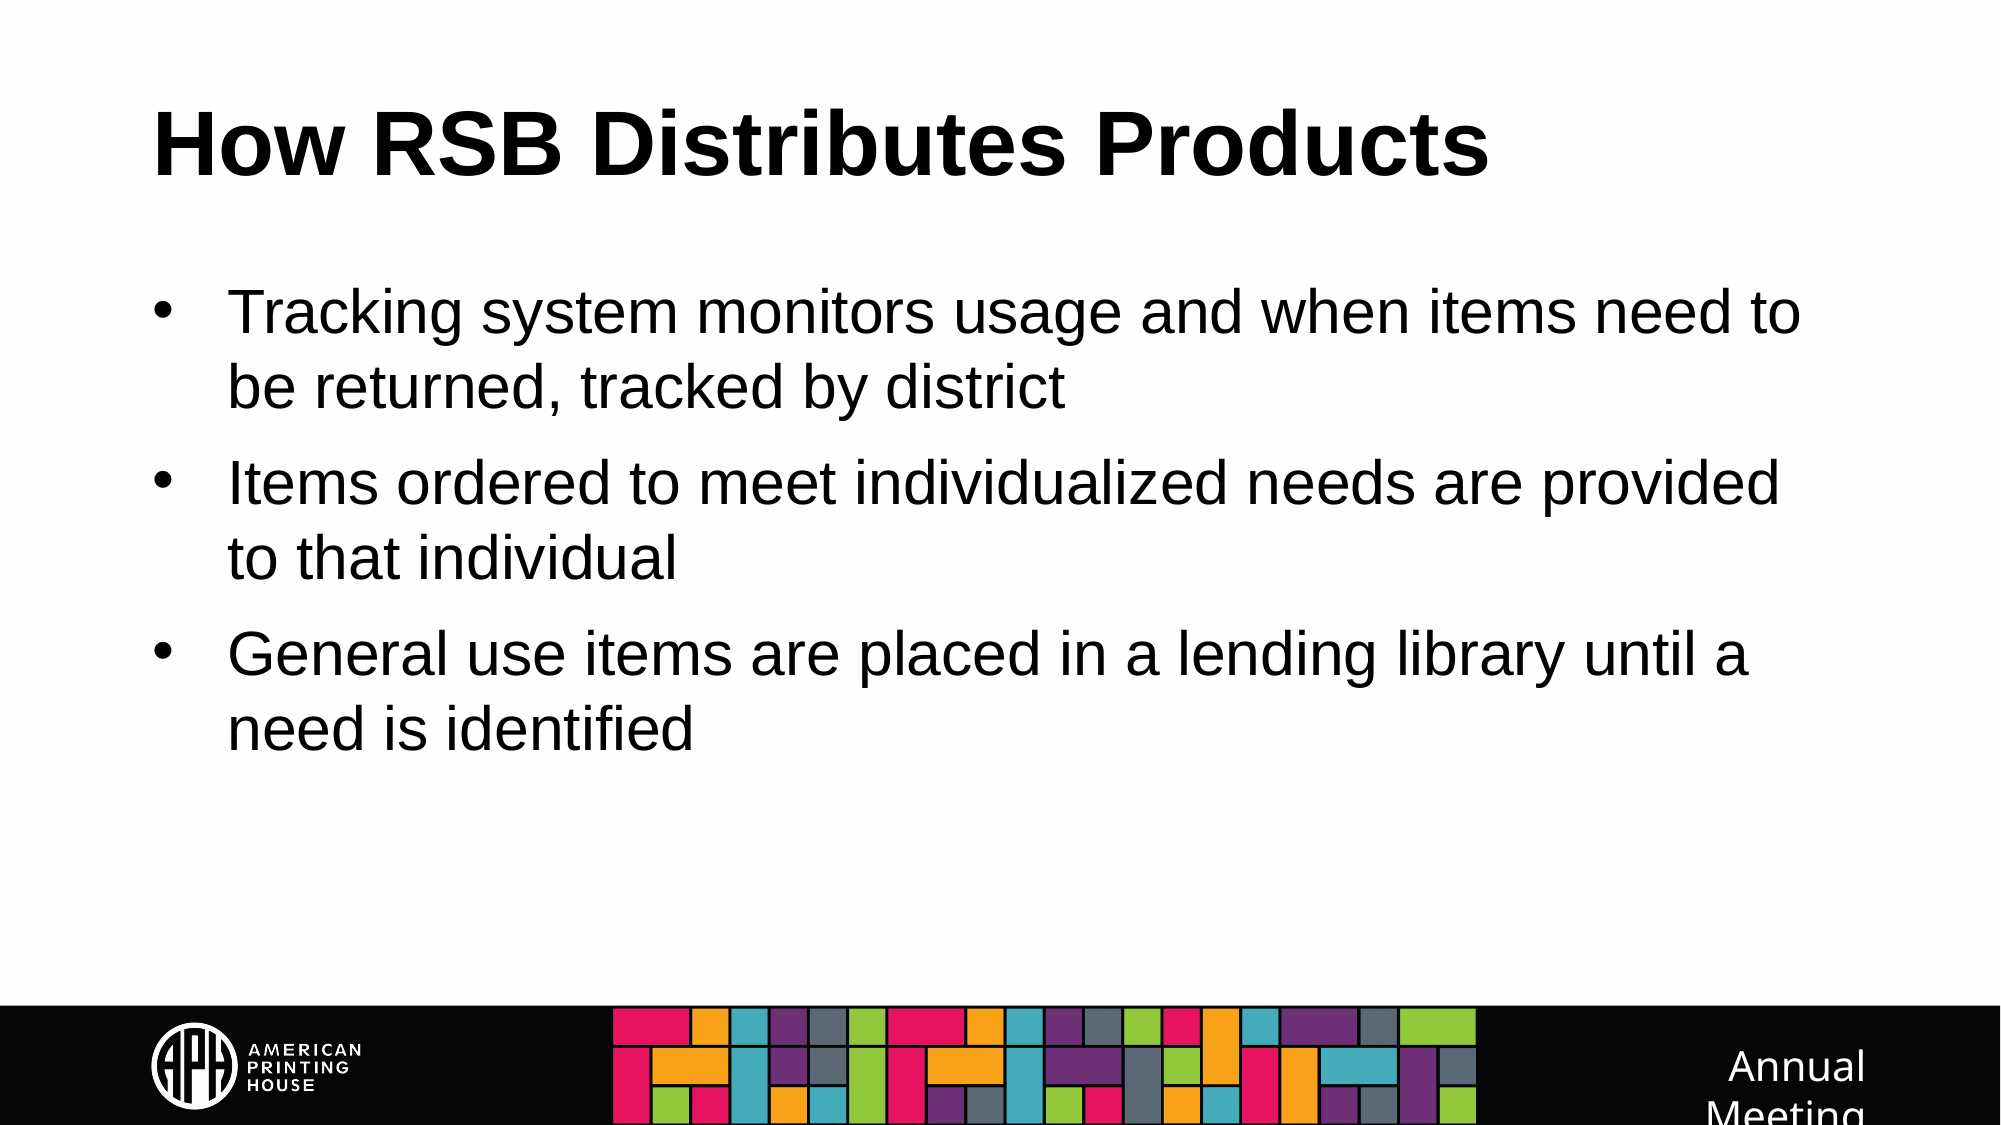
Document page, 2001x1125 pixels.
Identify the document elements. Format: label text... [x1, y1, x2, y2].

picture [1748, 1111, 1760, 1118]
title How RSB Distributes Products [137, 59, 1863, 232]
picture [1771, 1111, 1783, 1118]
picture [1711, 1105, 1719, 1125]
picture [1846, 1111, 1858, 1125]
list Tracking system monitors usage and when items need to be returned, tracked by district Items ordered to meet individualized needs are provided to that individual General use items are placed in a lending library until a need is identified [137, 263, 1863, 909]
picture [0, 0, 2001, 1125]
picture [1821, 1111, 1833, 1125]
picture [1727, 1107, 1734, 1125]
